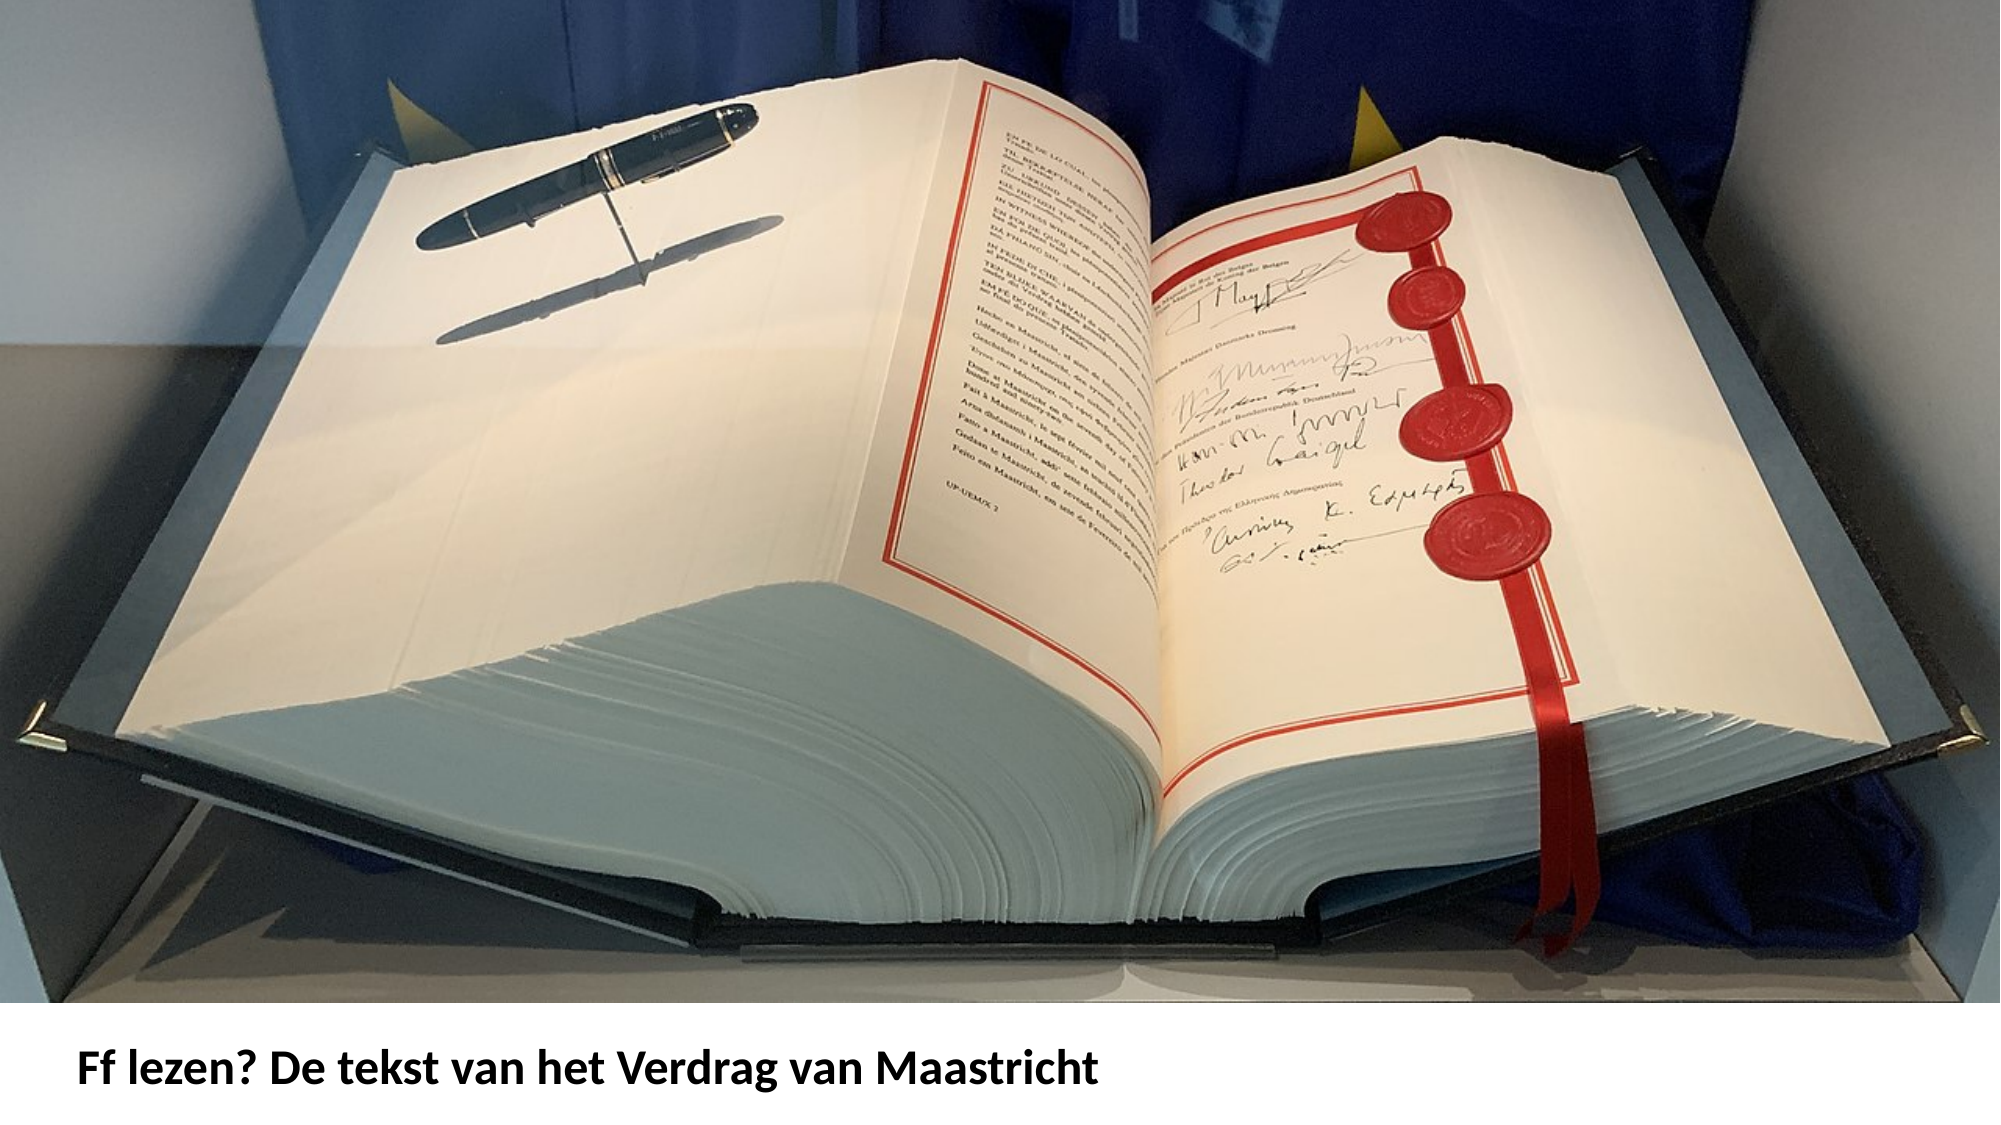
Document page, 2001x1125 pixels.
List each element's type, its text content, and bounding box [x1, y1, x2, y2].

picture [0, 0, 2000, 1004]
text_box Ff lezen? De tekst van het Verdrag van Maastricht [62, 1026, 1200, 1102]
